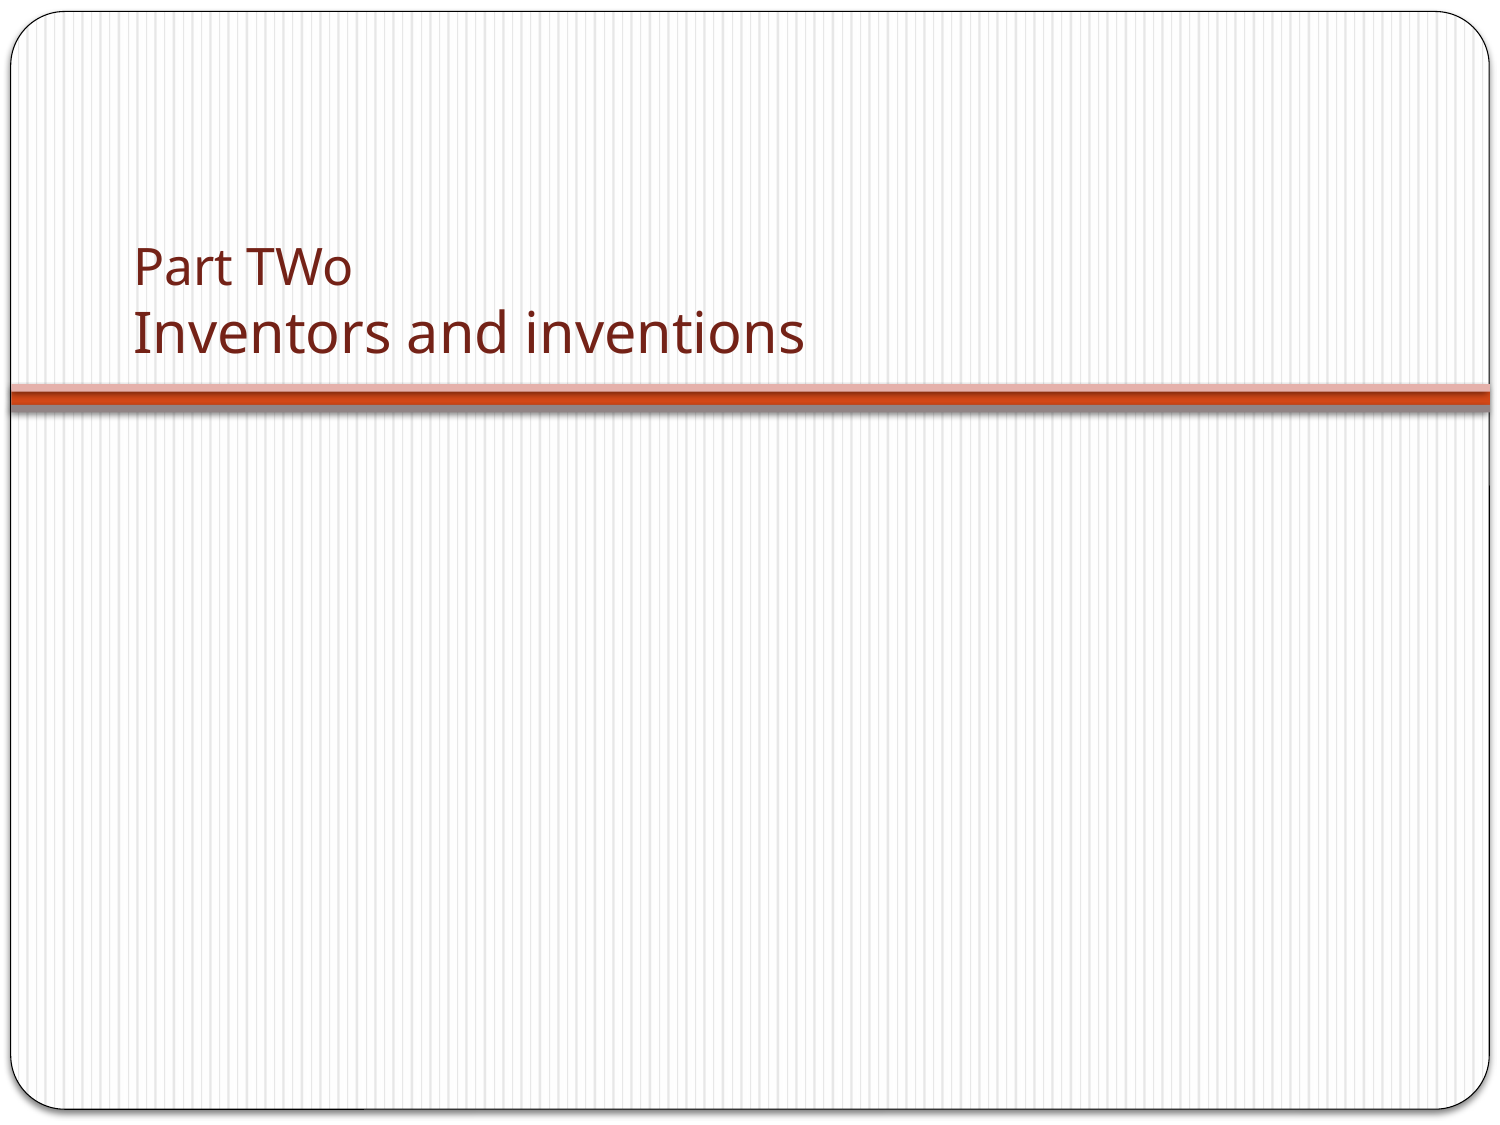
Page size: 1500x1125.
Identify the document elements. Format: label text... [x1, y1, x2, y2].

title Part TWo Inventors and inventions [118, 156, 1394, 380]
